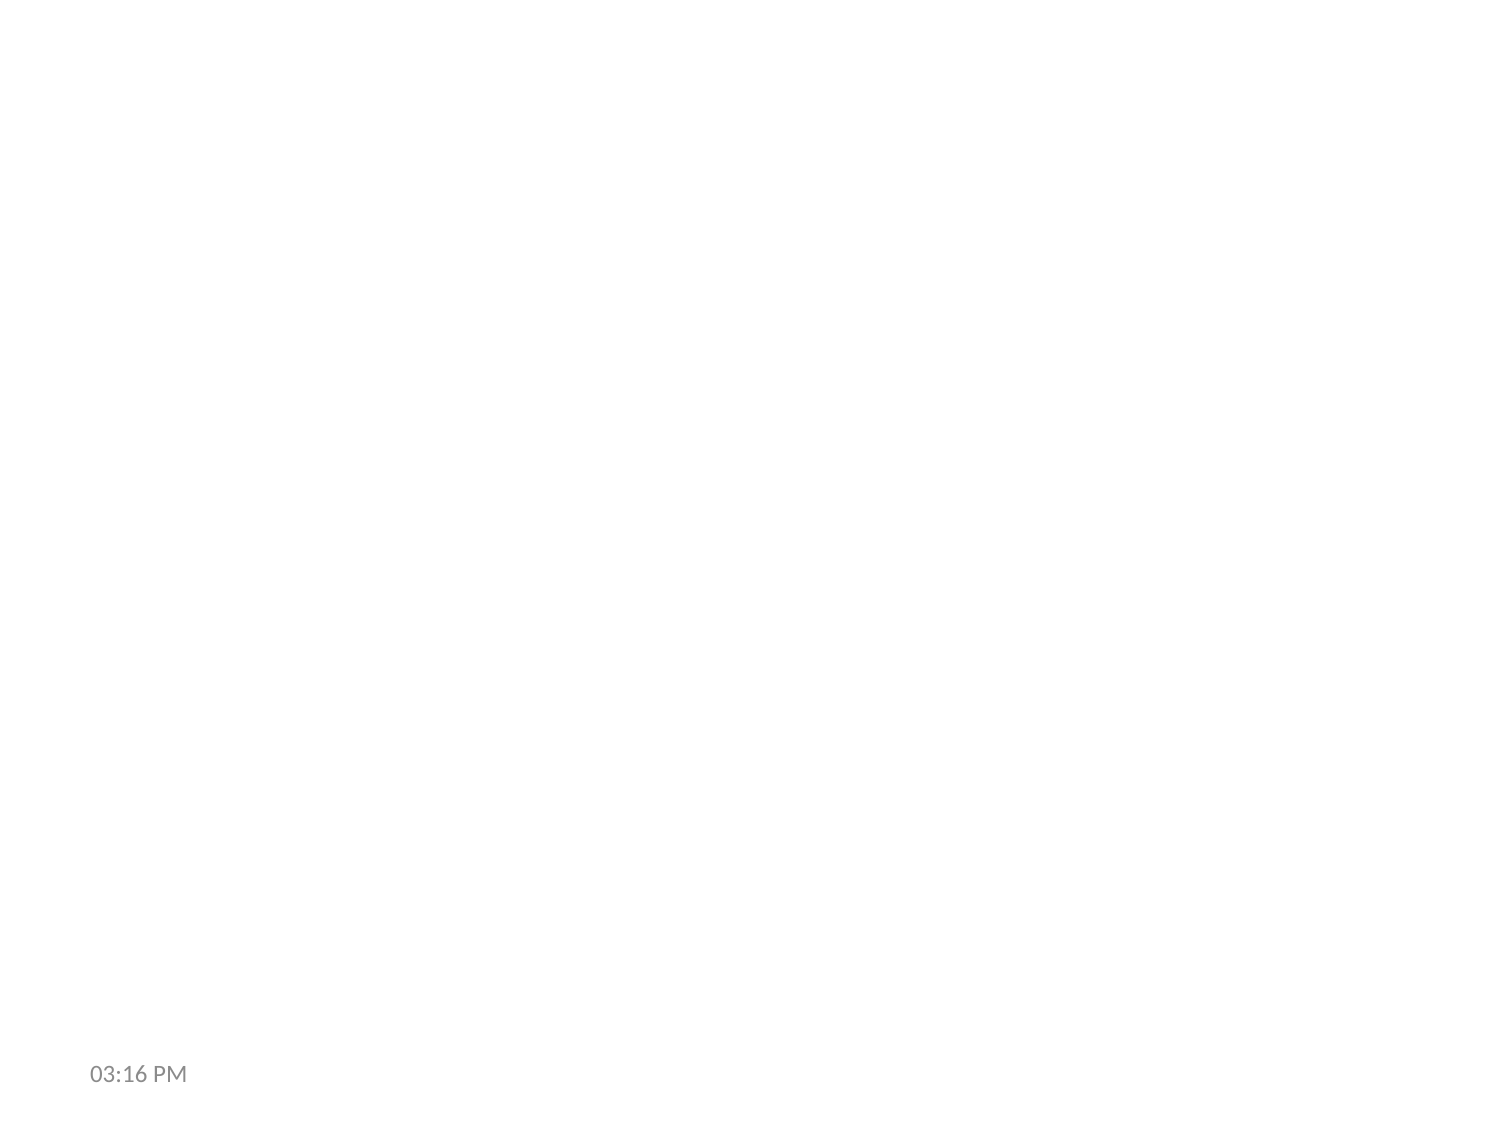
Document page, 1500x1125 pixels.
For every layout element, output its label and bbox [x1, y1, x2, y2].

slide_number [75, 1042, 425, 1103]
